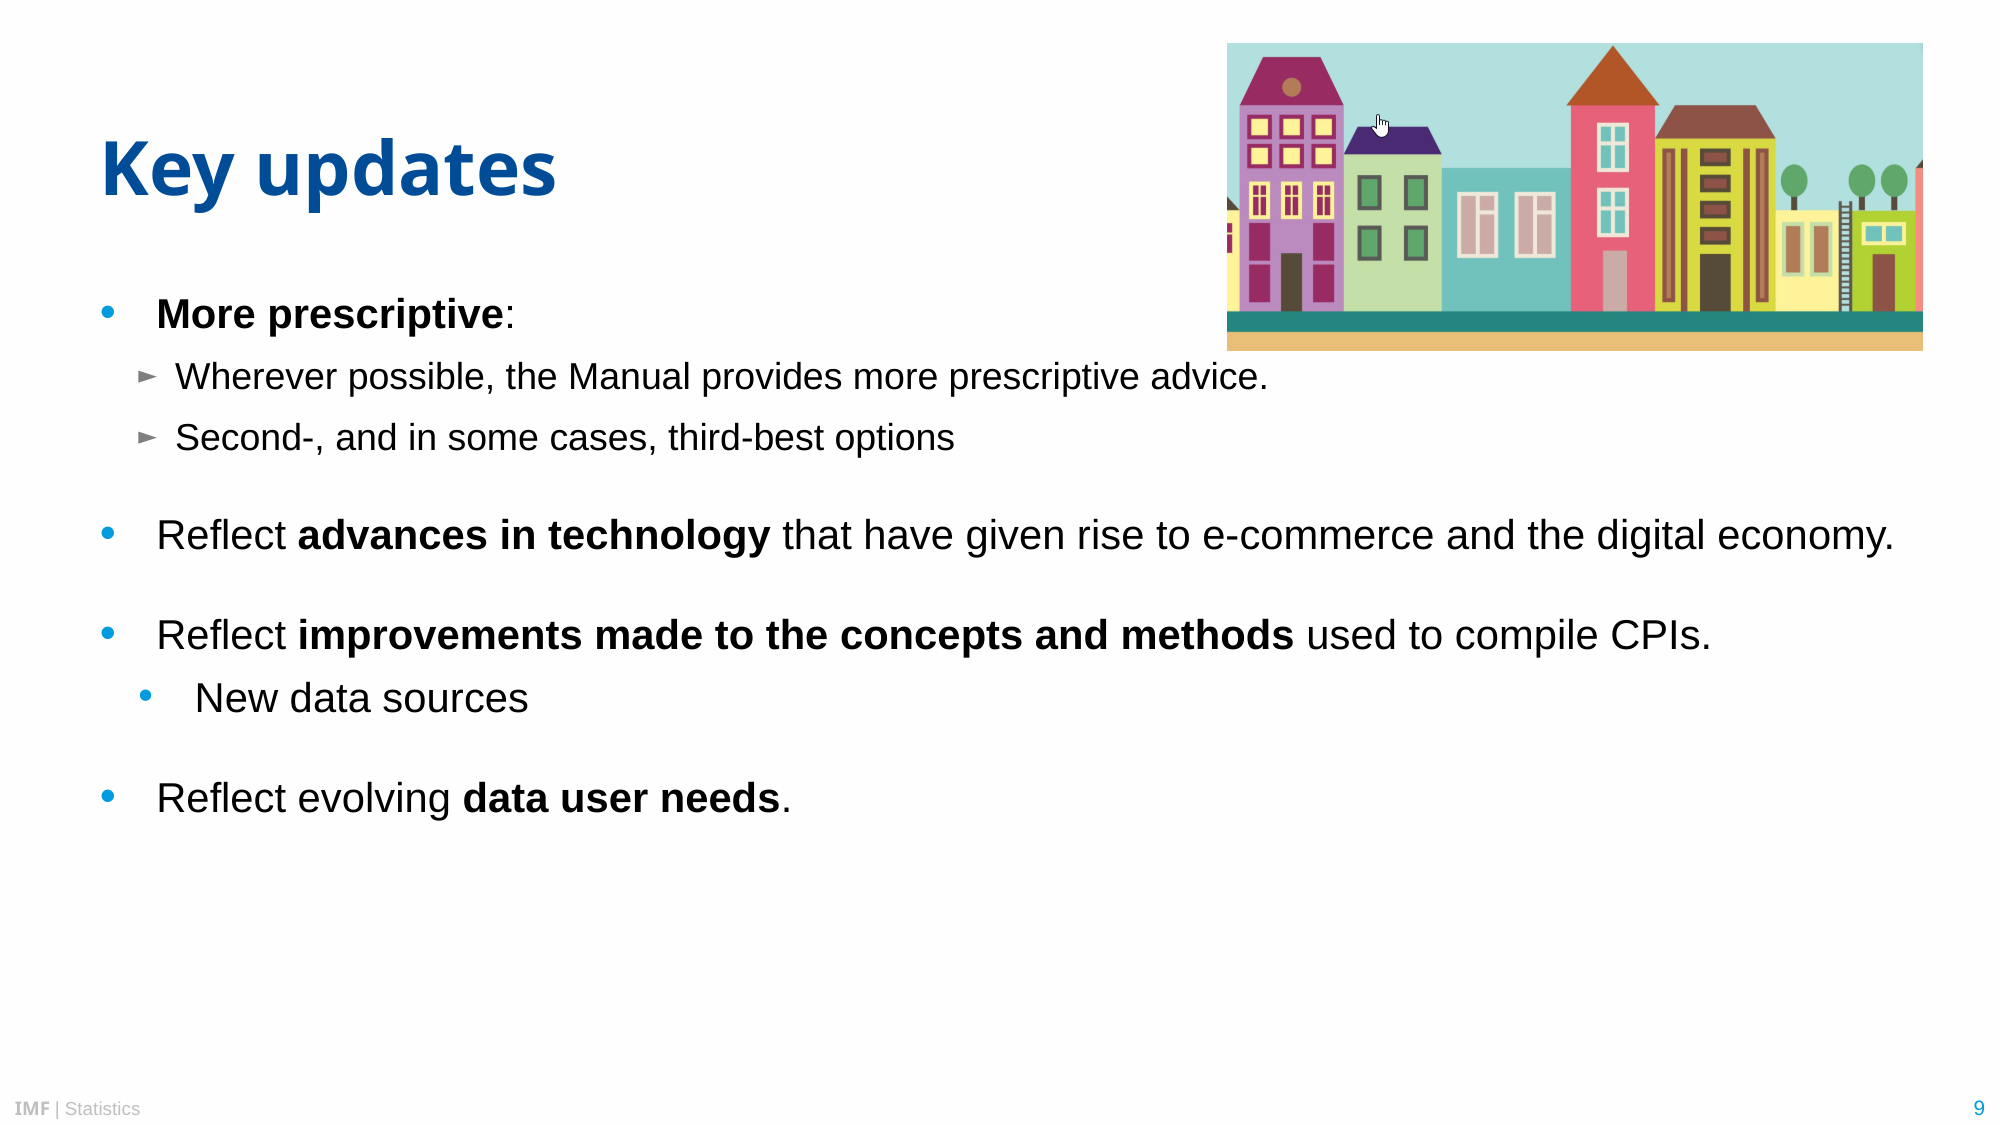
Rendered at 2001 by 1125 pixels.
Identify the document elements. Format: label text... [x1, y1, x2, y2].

title Key updates [99, 79, 1221, 263]
picture [1226, 42, 1924, 352]
list More prescriptive: Wherever possible, the Manual provides more prescriptive advice. Second-, and in some cases, third-best options Reflect advances in technology that have given rise to e-commerce and the digital economy. Reflect improvements made to the concepts and methods used to compile CPIs. New data sources Reflect evolving data user needs. [99, 264, 1900, 1051]
